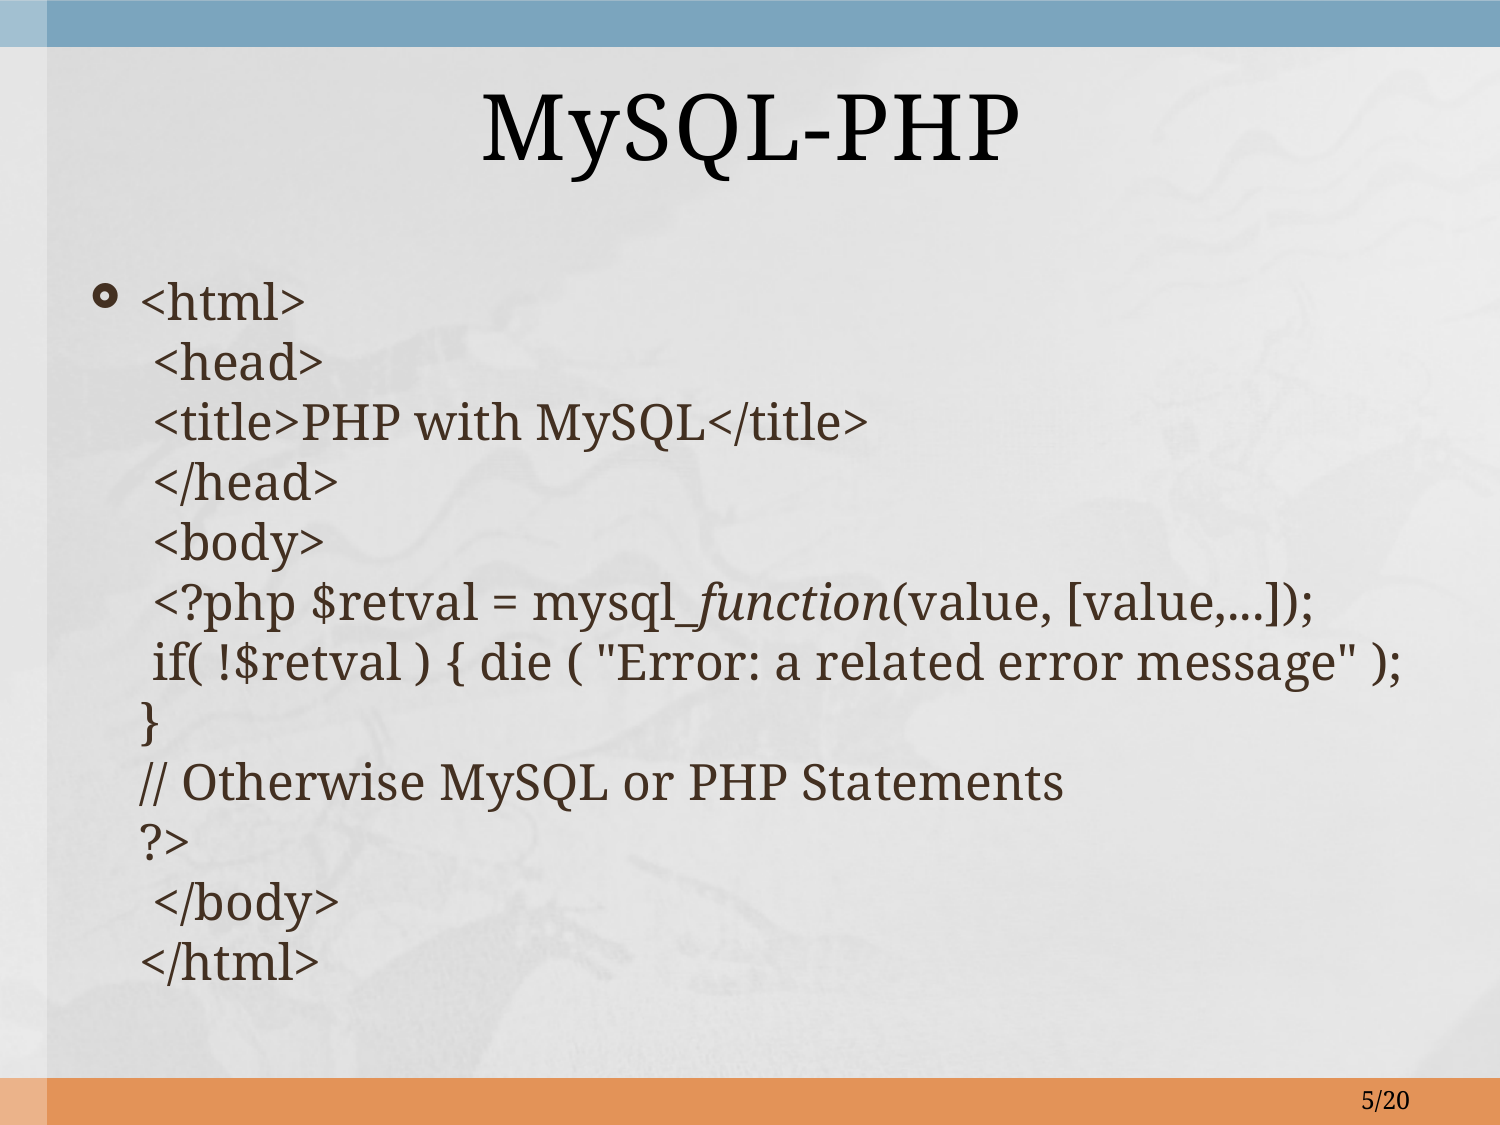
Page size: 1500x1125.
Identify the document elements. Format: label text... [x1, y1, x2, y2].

slide_number 5 [1074, 1078, 1425, 1125]
list <html> <head> <title>PHP with MySQL</title> </head> <body> <?php $retval = mysql_function(value, [value,...]); if( !$retval ) { die ( "Error: a related error message" ); } // Otherwise MySQL or PHP Statements ?> </body> </html> [75, 262, 1425, 1005]
title MySQL-PHP [49, 46, 1454, 202]
